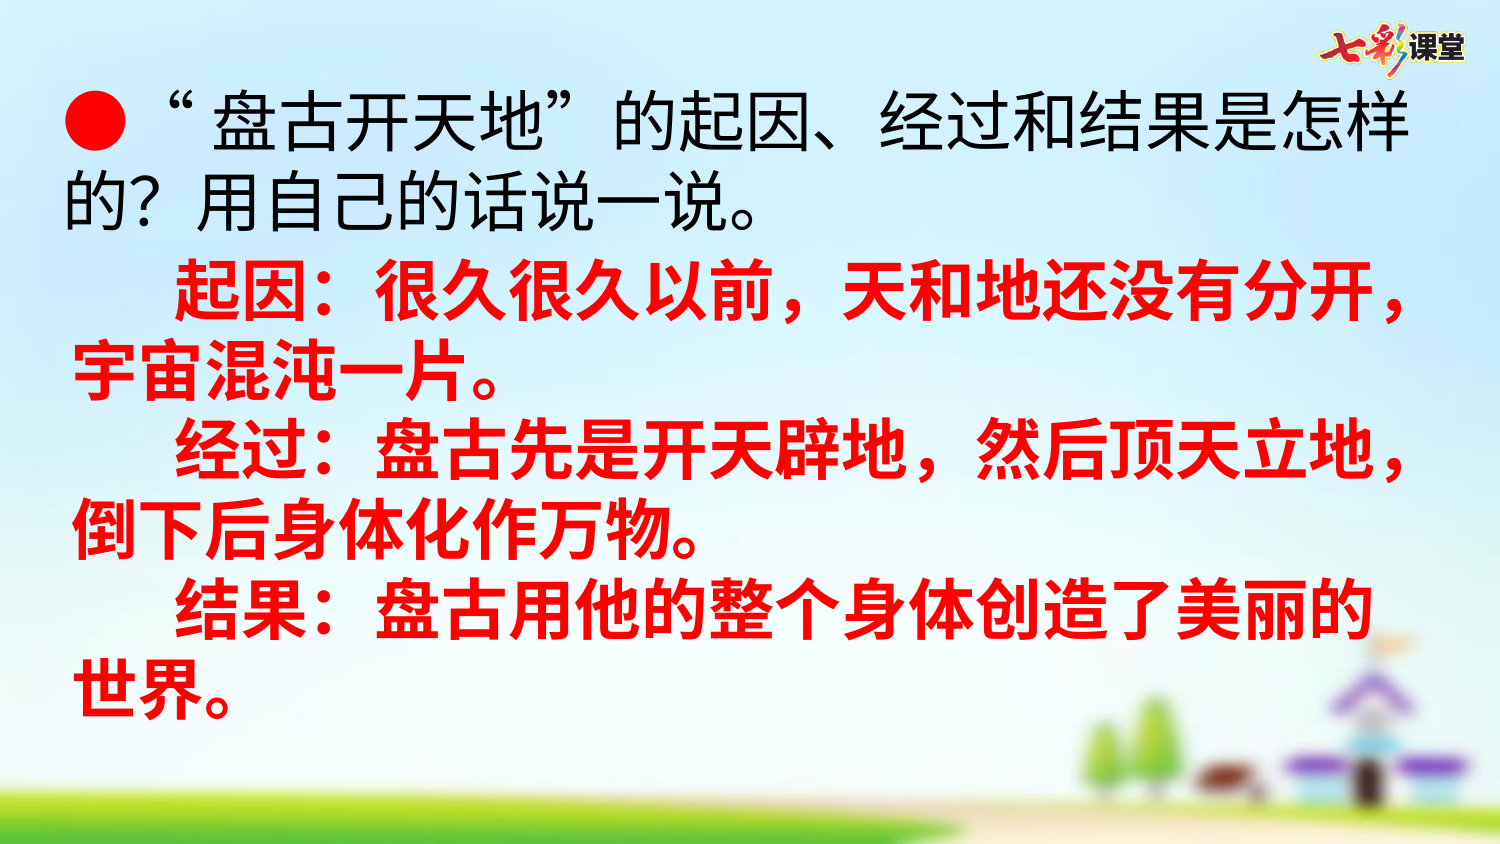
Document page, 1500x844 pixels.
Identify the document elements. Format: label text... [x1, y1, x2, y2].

text_box 起因：很久很久以前，天和地还没有分开，宇宙混沌一片。 经过：盘古先是开天辟地，然后顶天立地，倒下后身体化作万物。 结果：盘古用他的整个身体创造了美丽的世界。 [56, 248, 1435, 736]
text_box ●“盘古开天地”的起因、经过和结果是怎样的？用自己的话说一说。 [47, 72, 1436, 248]
picture [0, 0, 1500, 844]
